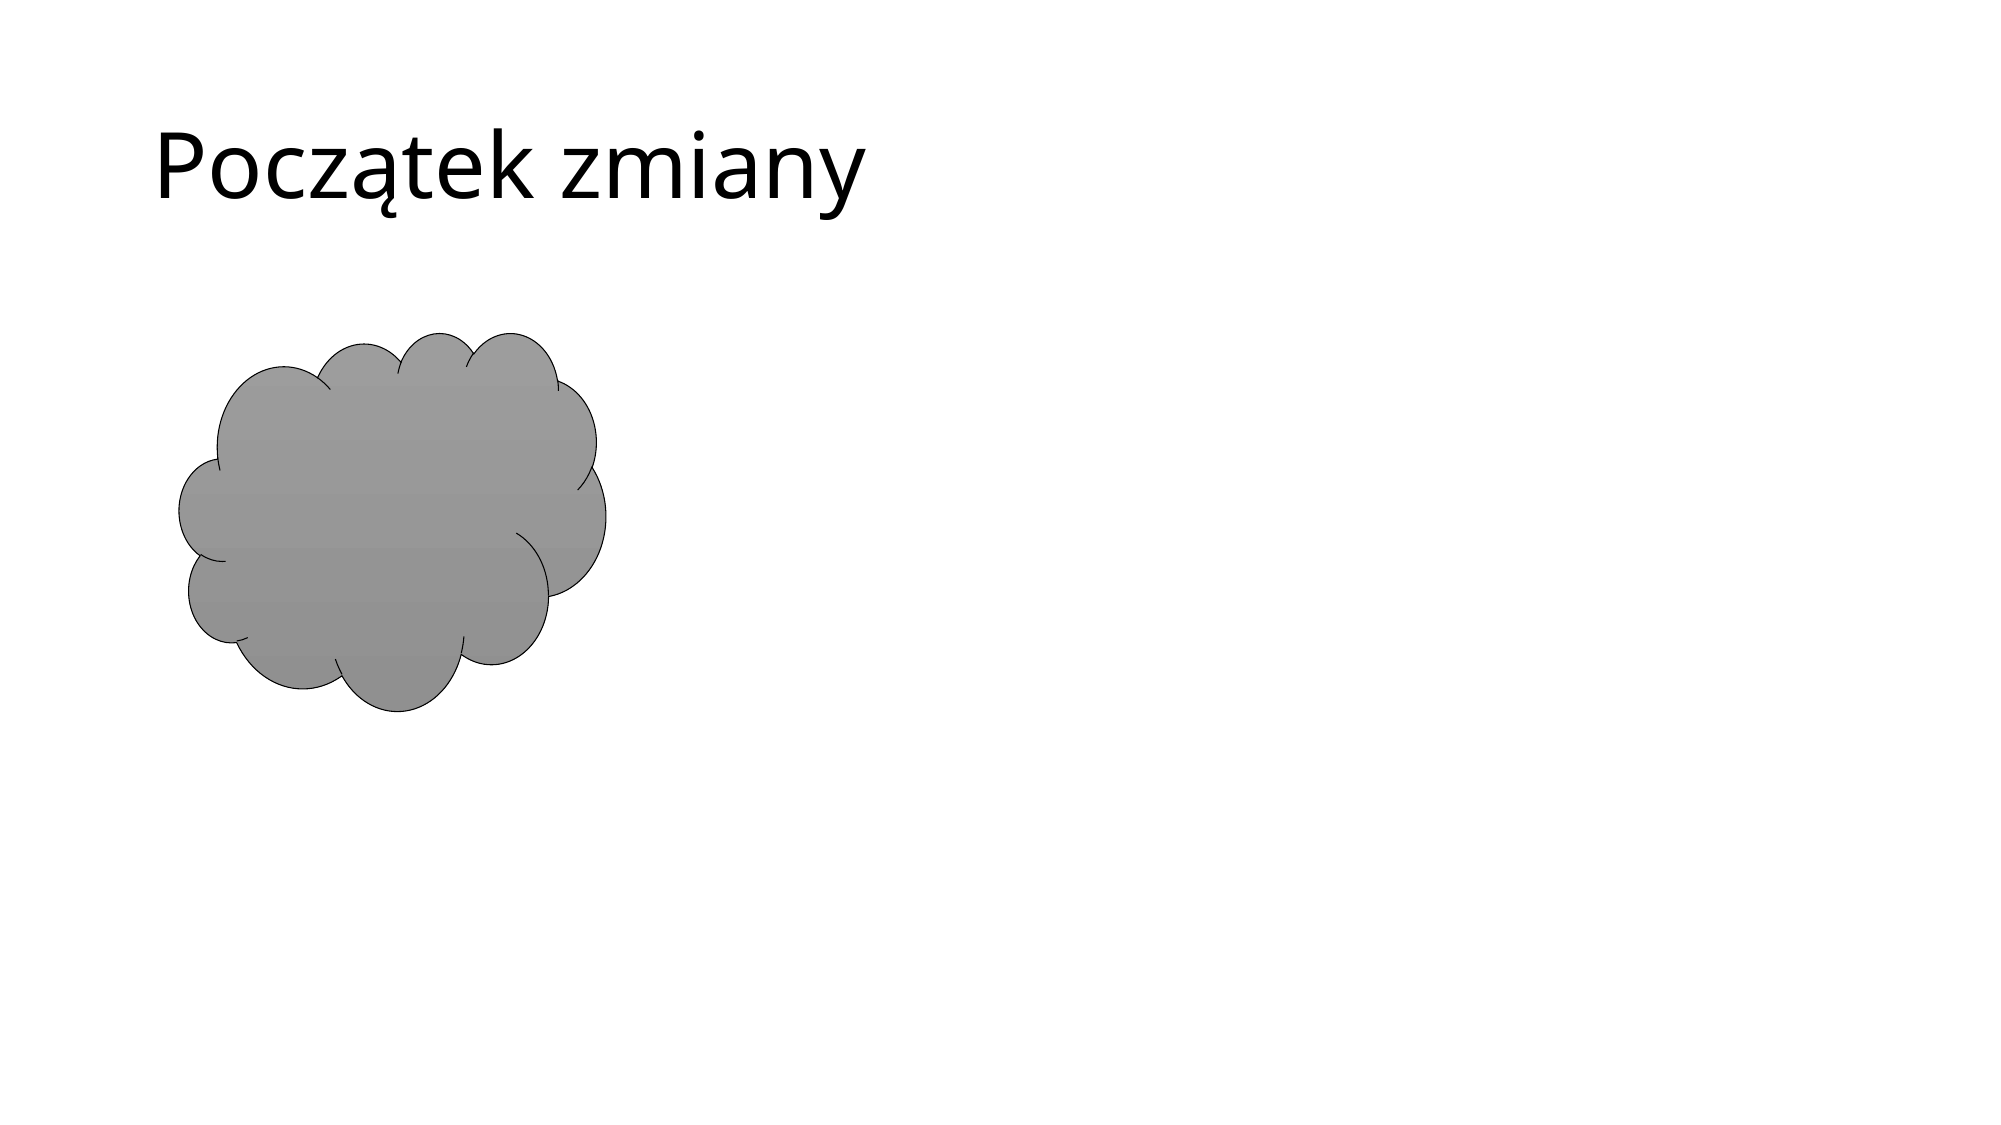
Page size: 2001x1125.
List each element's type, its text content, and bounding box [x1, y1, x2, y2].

text_box [178, 332, 607, 713]
title Początek zmiany [137, 59, 1863, 278]
